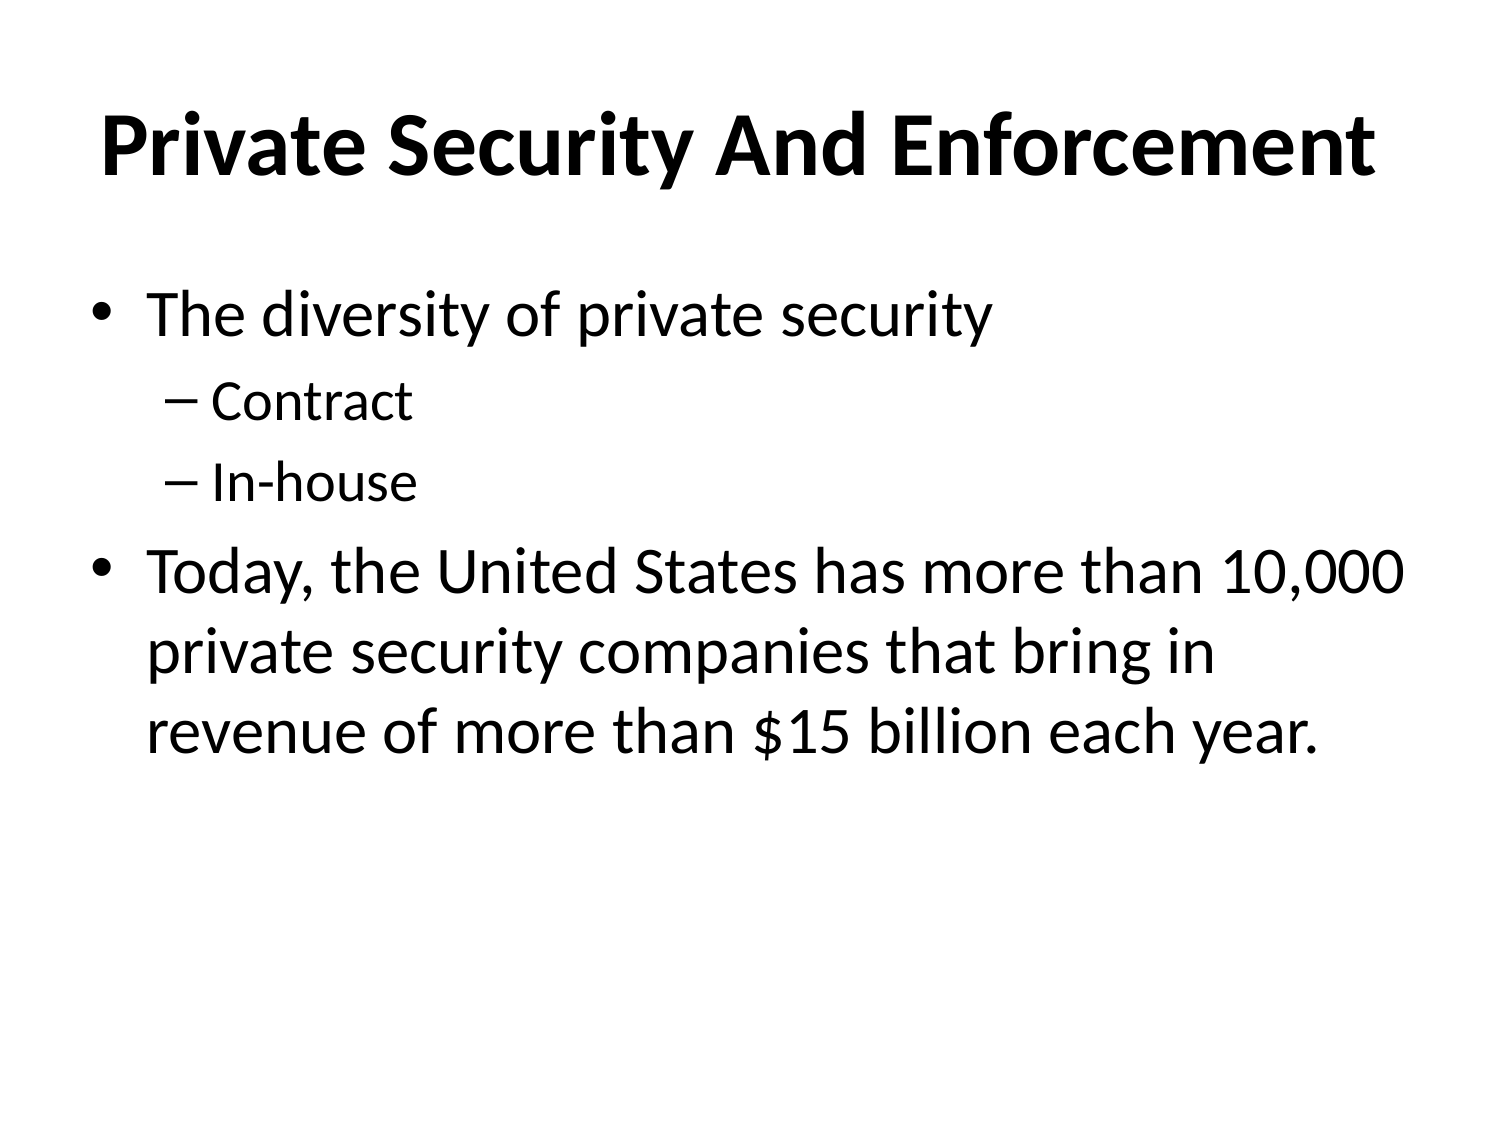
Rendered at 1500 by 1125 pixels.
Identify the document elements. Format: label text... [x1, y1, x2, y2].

list The diversity of private security Contract In-house Today, the United States has more than 10,000 private security companies that bring in revenue of more than $15 billion each year. [75, 262, 1425, 1005]
title Private Security And Enforcement [75, 45, 1425, 233]
